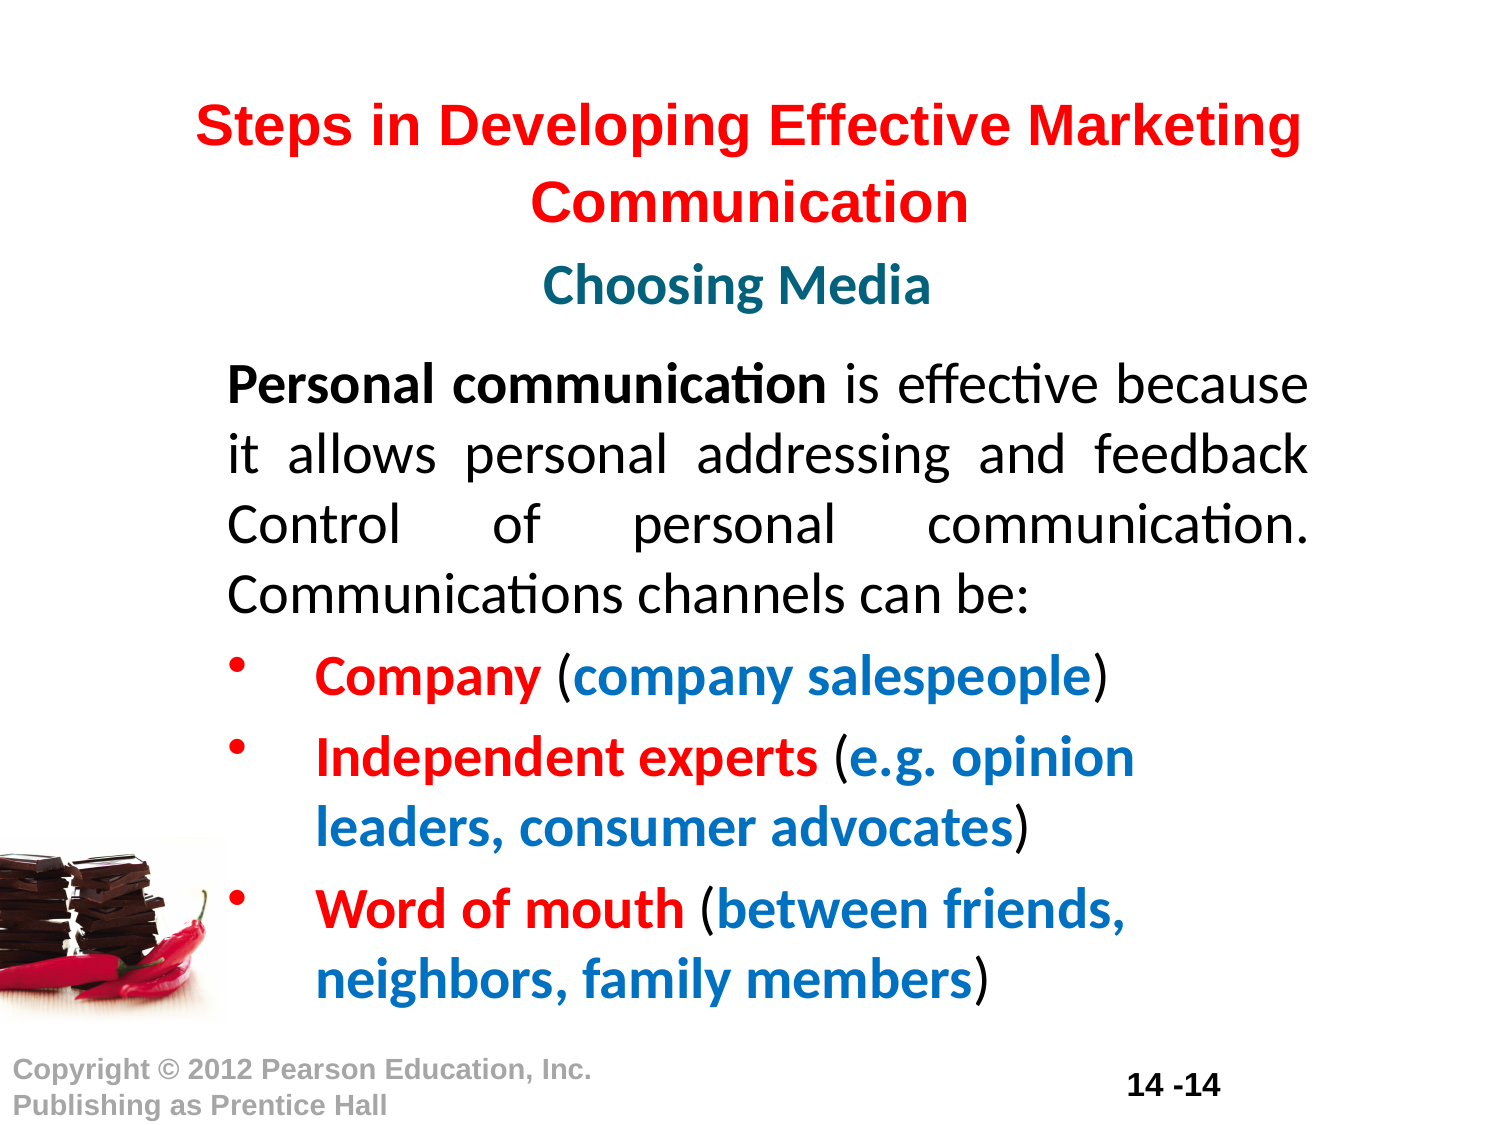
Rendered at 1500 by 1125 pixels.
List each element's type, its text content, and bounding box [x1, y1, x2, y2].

title Steps in Developing Effective Marketing Communication [112, 24, 1388, 213]
list Personal communication is effective because it allows personal addressing and feedback Control of personal communication. Communications channels can be: Company (company salespeople) Independent experts (e.g. opinion leaders, consumer advocates) Word of mouth (between friends, neighbors, family members) [212, 337, 1326, 1013]
picture [0, 837, 226, 1025]
list Choosing Media [149, 249, 1326, 313]
